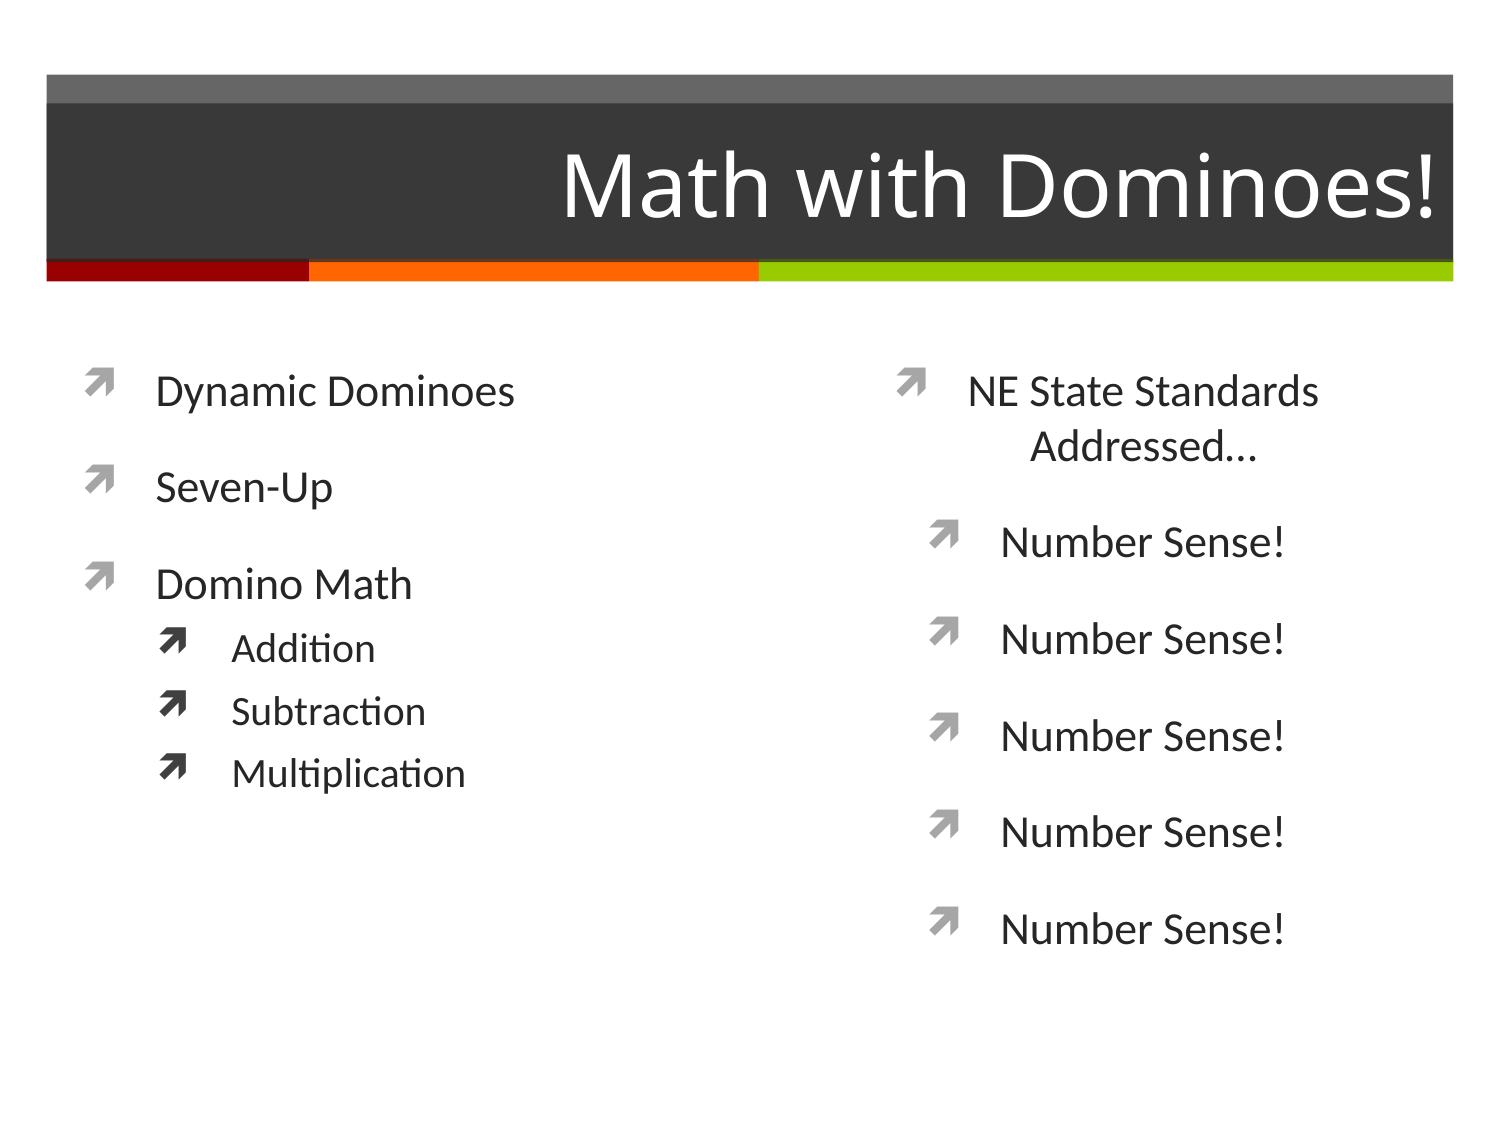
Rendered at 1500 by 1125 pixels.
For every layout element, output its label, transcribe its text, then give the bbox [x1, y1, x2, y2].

list NE State Standards Addressed… Number Sense! Number Sense! Number Sense! Number Sense! Number Sense! [783, 352, 1429, 1005]
list Dynamic Dominoes Seven-Up Domino Math Addition Subtraction Multiplication [66, 352, 712, 1005]
title Math with Dominoes! [46, 103, 1454, 263]
